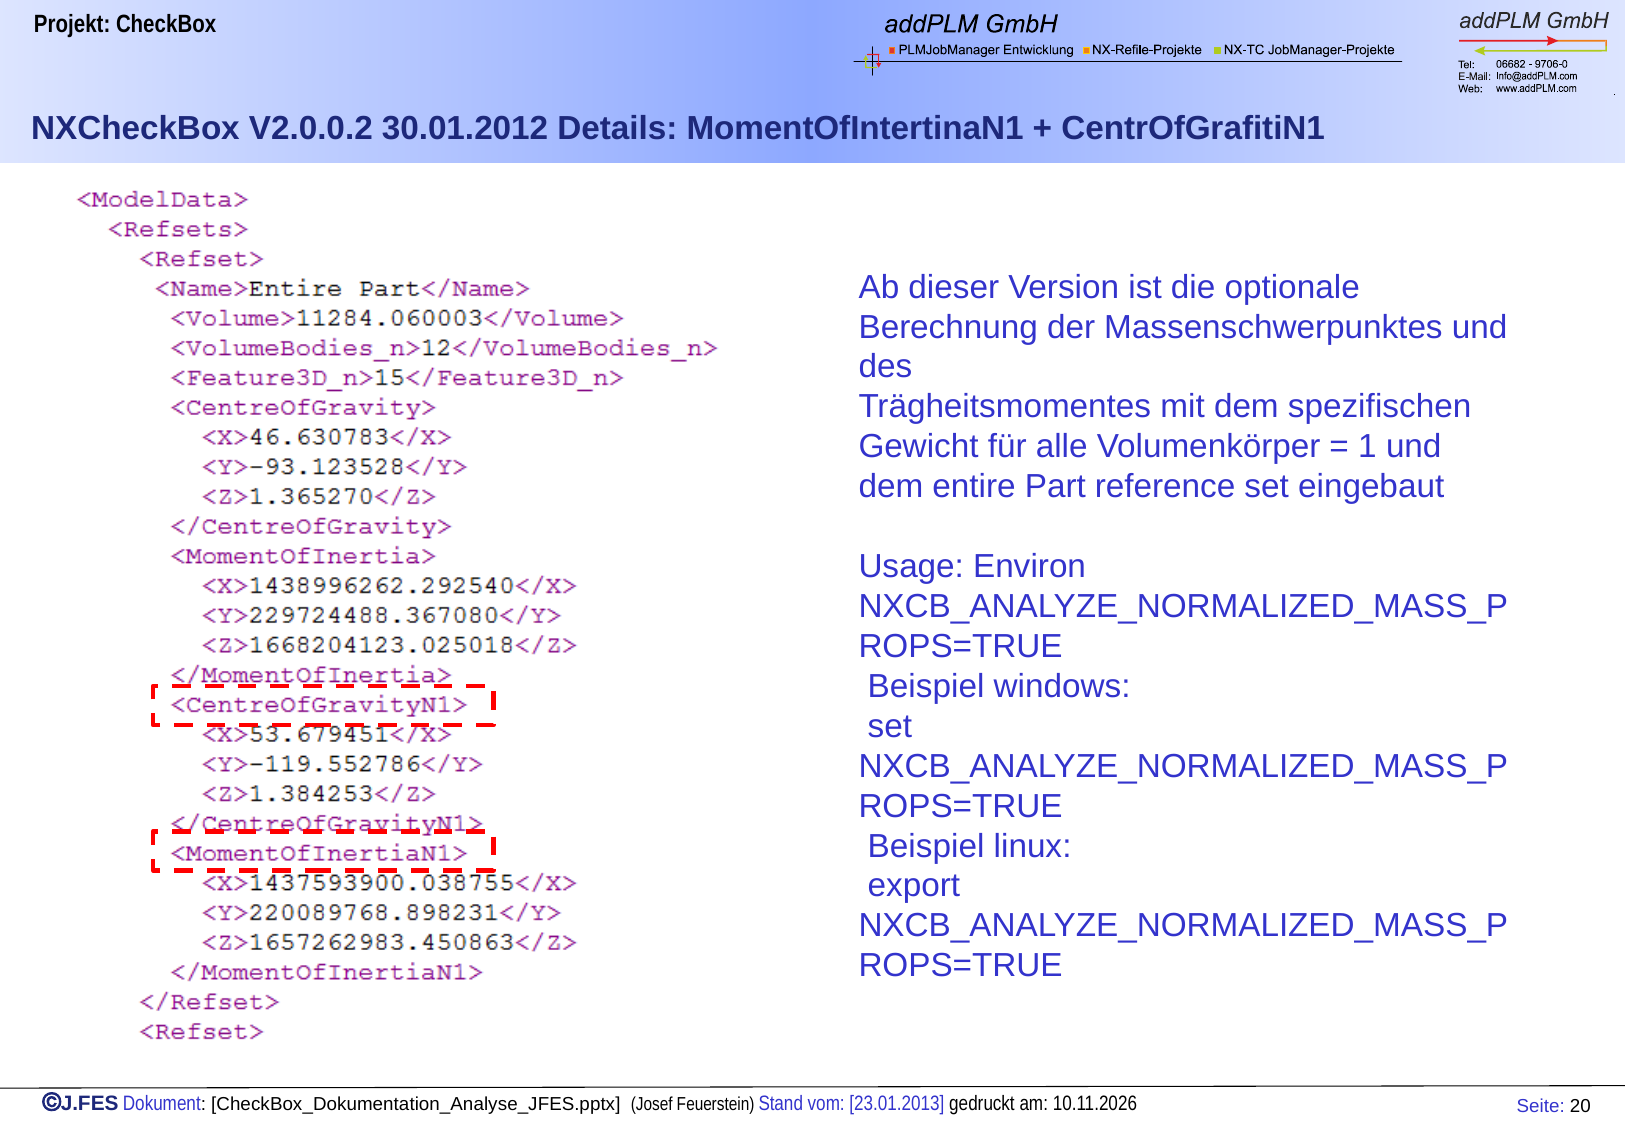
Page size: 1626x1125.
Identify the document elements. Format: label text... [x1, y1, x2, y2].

picture [72, 185, 745, 1047]
title NXCheckBox V2.0.0.2 30.01.2012 Details: MomentOfIntertinaN1 + CentrOfGrafitiN1 [30, 73, 1600, 137]
text_box Ab dieser Version ist die optionale Berechnung der Massenschwerpunktes und des Trägheitsmomentes mit dem spezifischen Gewicht für alle Volumenkörper = 1 und dem entire Part reference set eingebaut Usage: Environ NXCB_ANALYZE_NORMALIZED_MASS_PROPS=TRUE Beispiel windows: set NXCB_ANALYZE_NORMALIZED_MASS_PROPS=TRUE Beispiel linux: export NXCB_ANALYZE_NORMALIZED_MASS_PROPS=TRUE [843, 257, 1534, 991]
